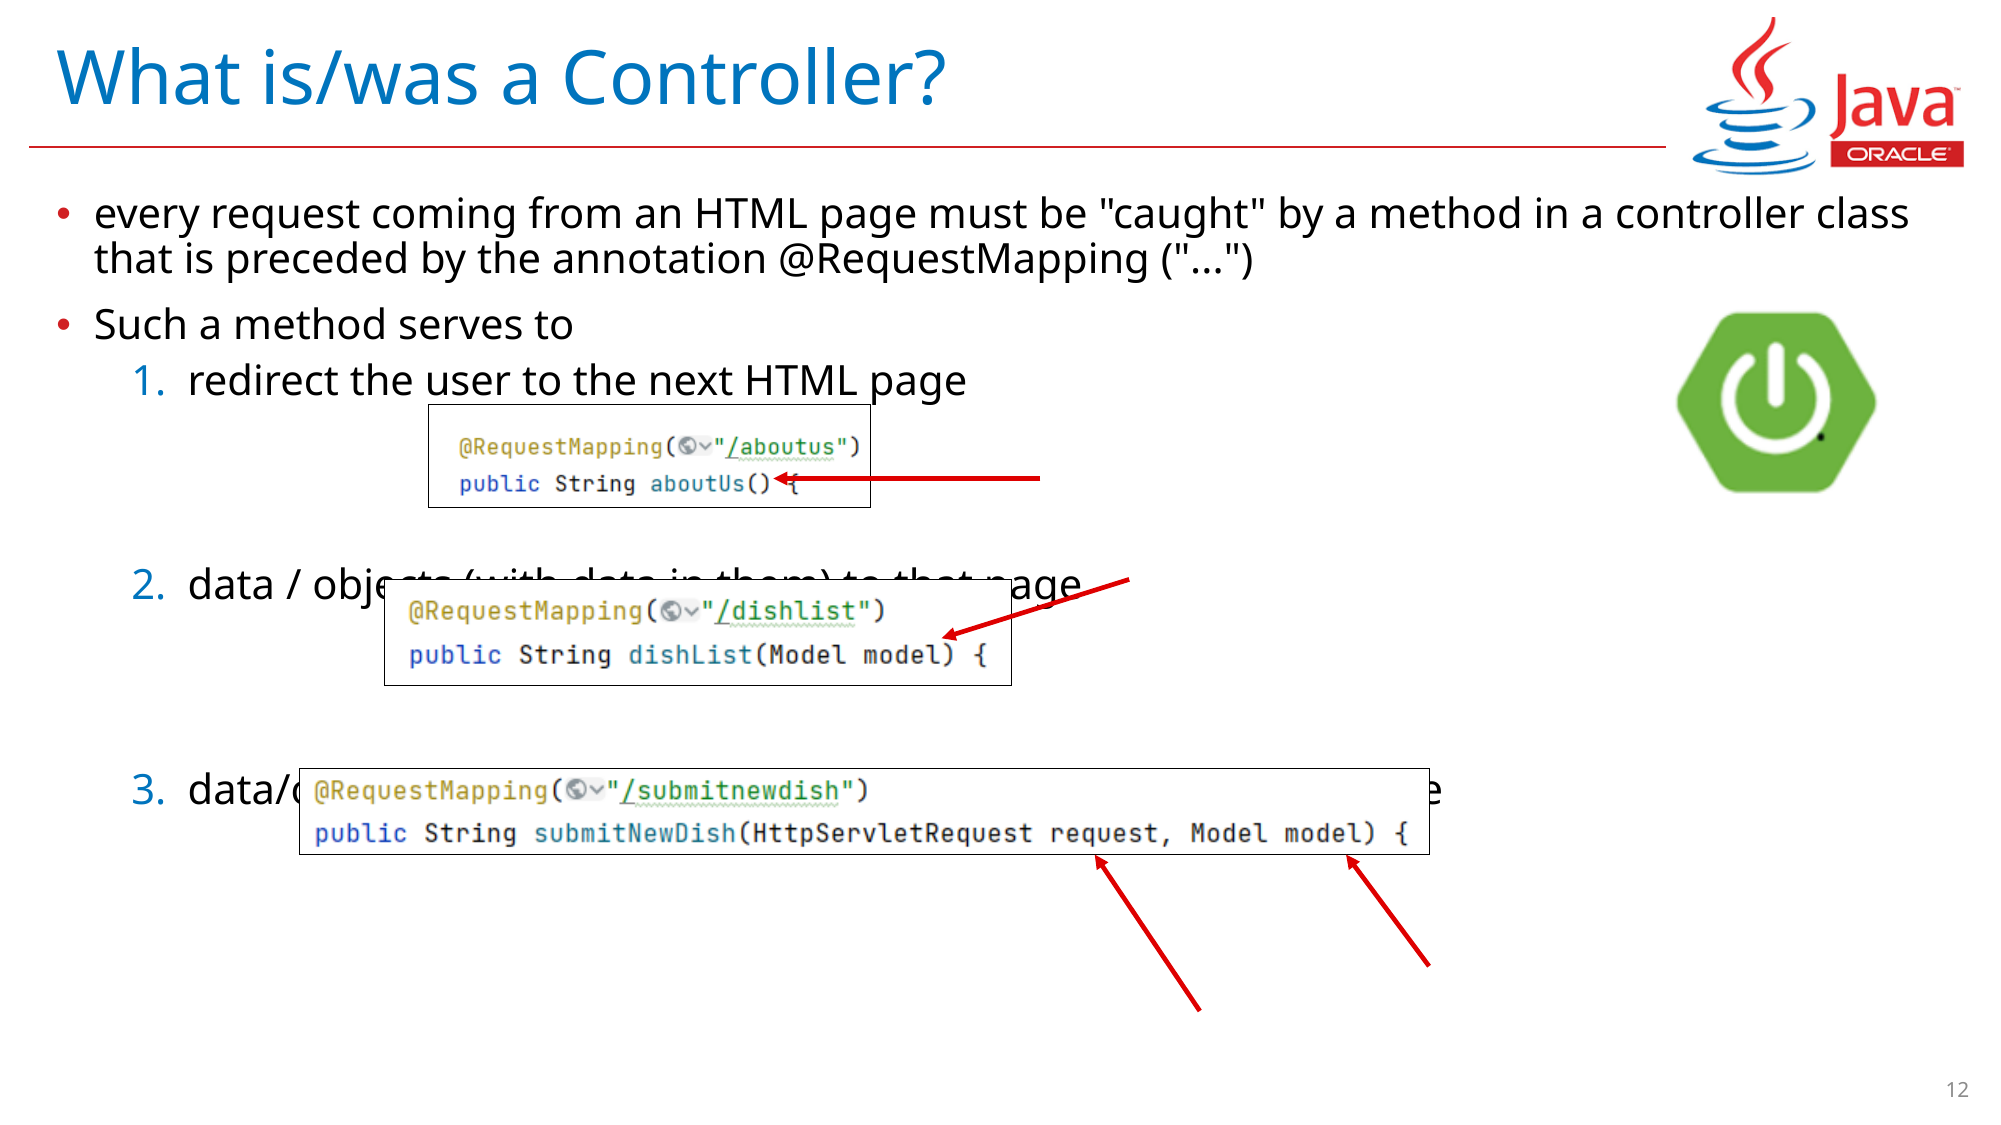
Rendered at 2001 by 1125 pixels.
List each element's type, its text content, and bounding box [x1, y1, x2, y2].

title What is/was a Controller? [41, 12, 1863, 147]
picture [428, 404, 871, 508]
picture [384, 579, 1012, 686]
list every request coming from an HTML page must be "caught" by a method in a controller class that is preceded by the annotation @RequestMapping ("...") Such a method serves to redirect the user to the next HTML page data / objects (with data in them) to that page data/objects to that page and fetch data from the previous page [41, 185, 1968, 1113]
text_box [941, 579, 1130, 639]
slide_number 12 [1534, 1060, 1985, 1121]
picture [1665, 17, 1994, 184]
picture [299, 768, 1430, 855]
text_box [1346, 854, 1430, 967]
picture [1652, 285, 1896, 505]
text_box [1094, 854, 1200, 1011]
